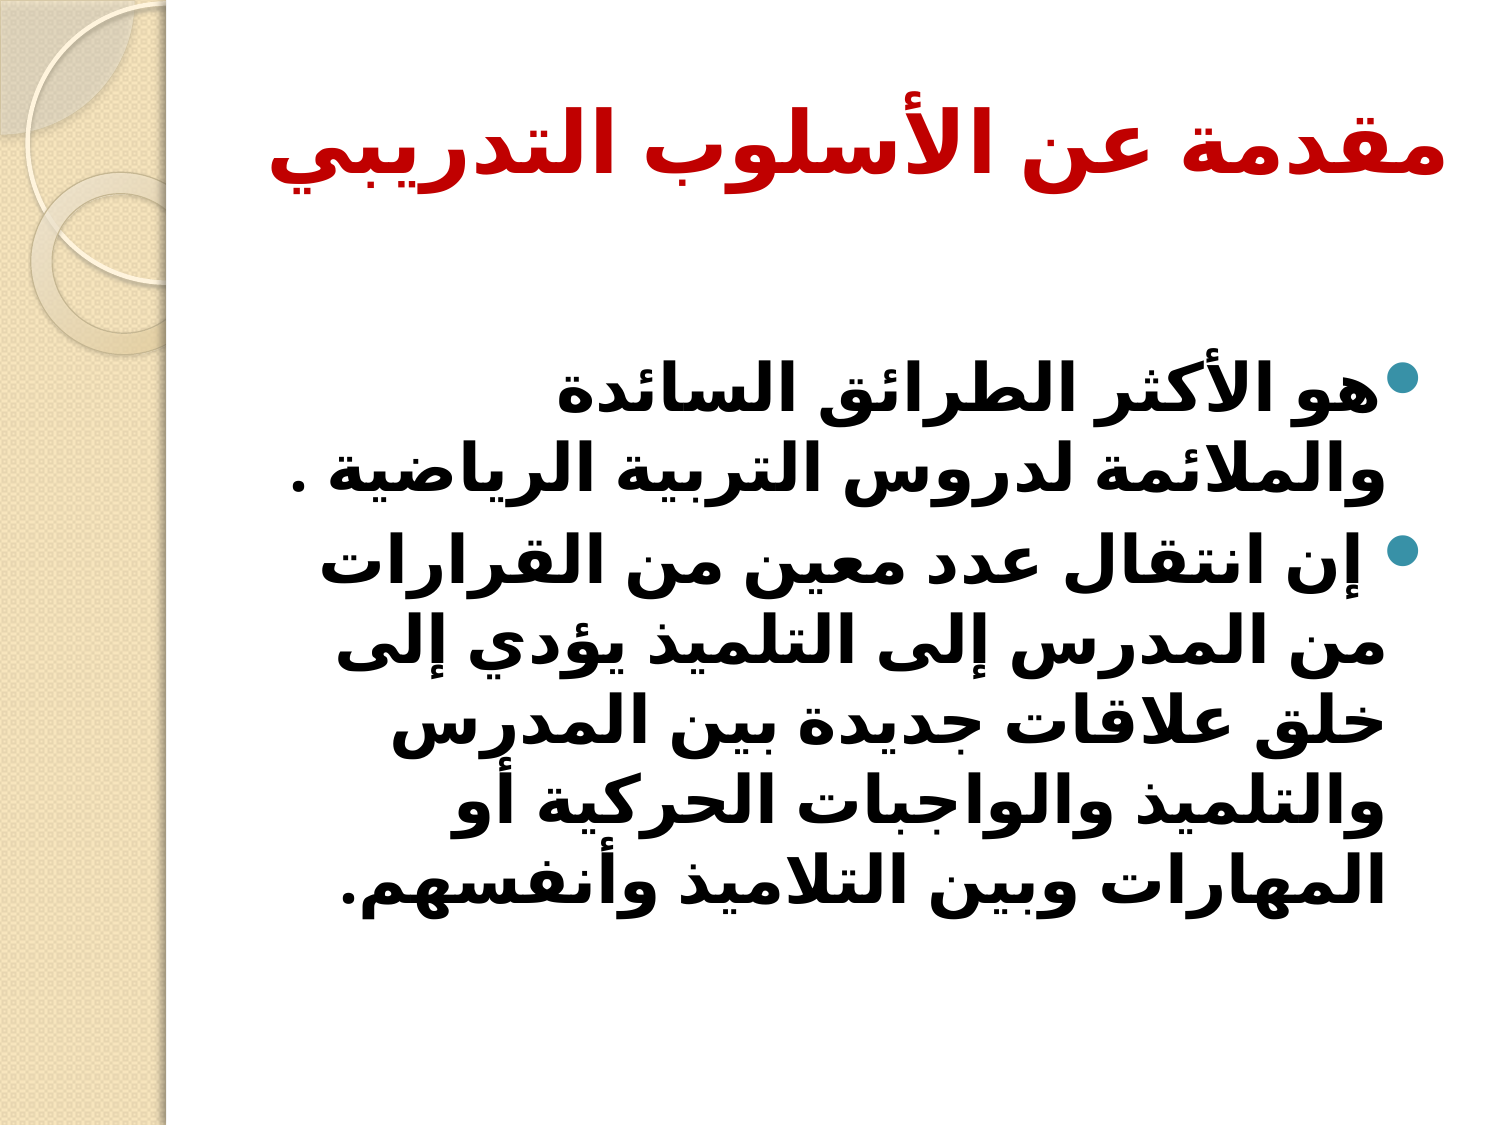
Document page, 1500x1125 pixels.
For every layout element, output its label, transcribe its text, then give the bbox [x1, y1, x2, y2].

title مقدمة عن الأسلوب التدريبي [235, 45, 1466, 233]
list هو الأكثر الطرائق السائدة والملائمة لدروس التربية الرياضية . إن انتقال عدد معين من القرارات من المدرس إلى التلميذ يؤدي إلى خلق علاقات جديدة بين المدرس والتلميذ والواجبات الحركية أو المهارات وبين التلاميذ وأنفسهم. [234, 337, 1465, 1125]
